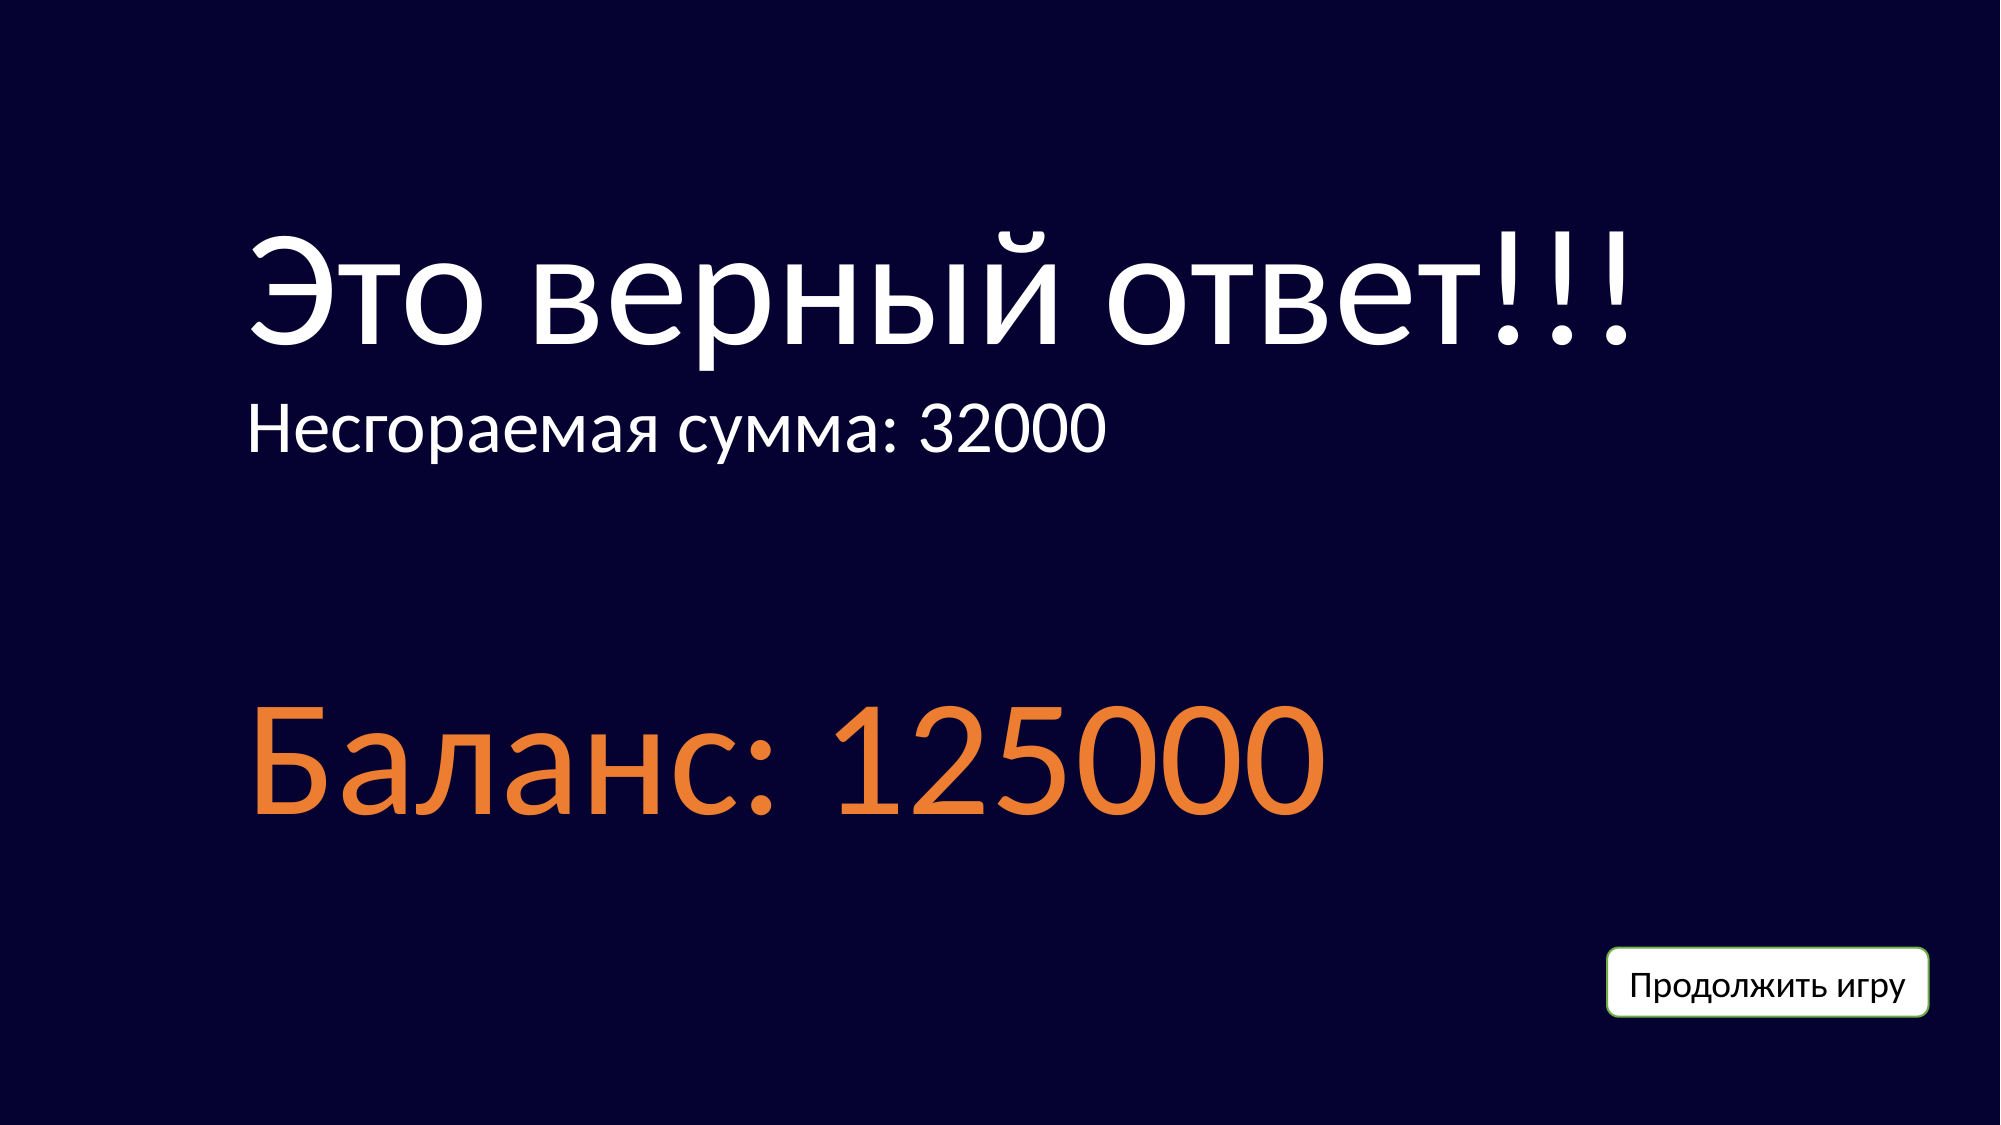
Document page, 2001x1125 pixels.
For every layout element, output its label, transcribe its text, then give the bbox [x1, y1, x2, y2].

text_box Продолжить игру [1606, 946, 1930, 1018]
text_box Это верный ответ!!! Несгораемая сумма: 32000 Баланс: 125000 [231, 170, 1816, 1055]
